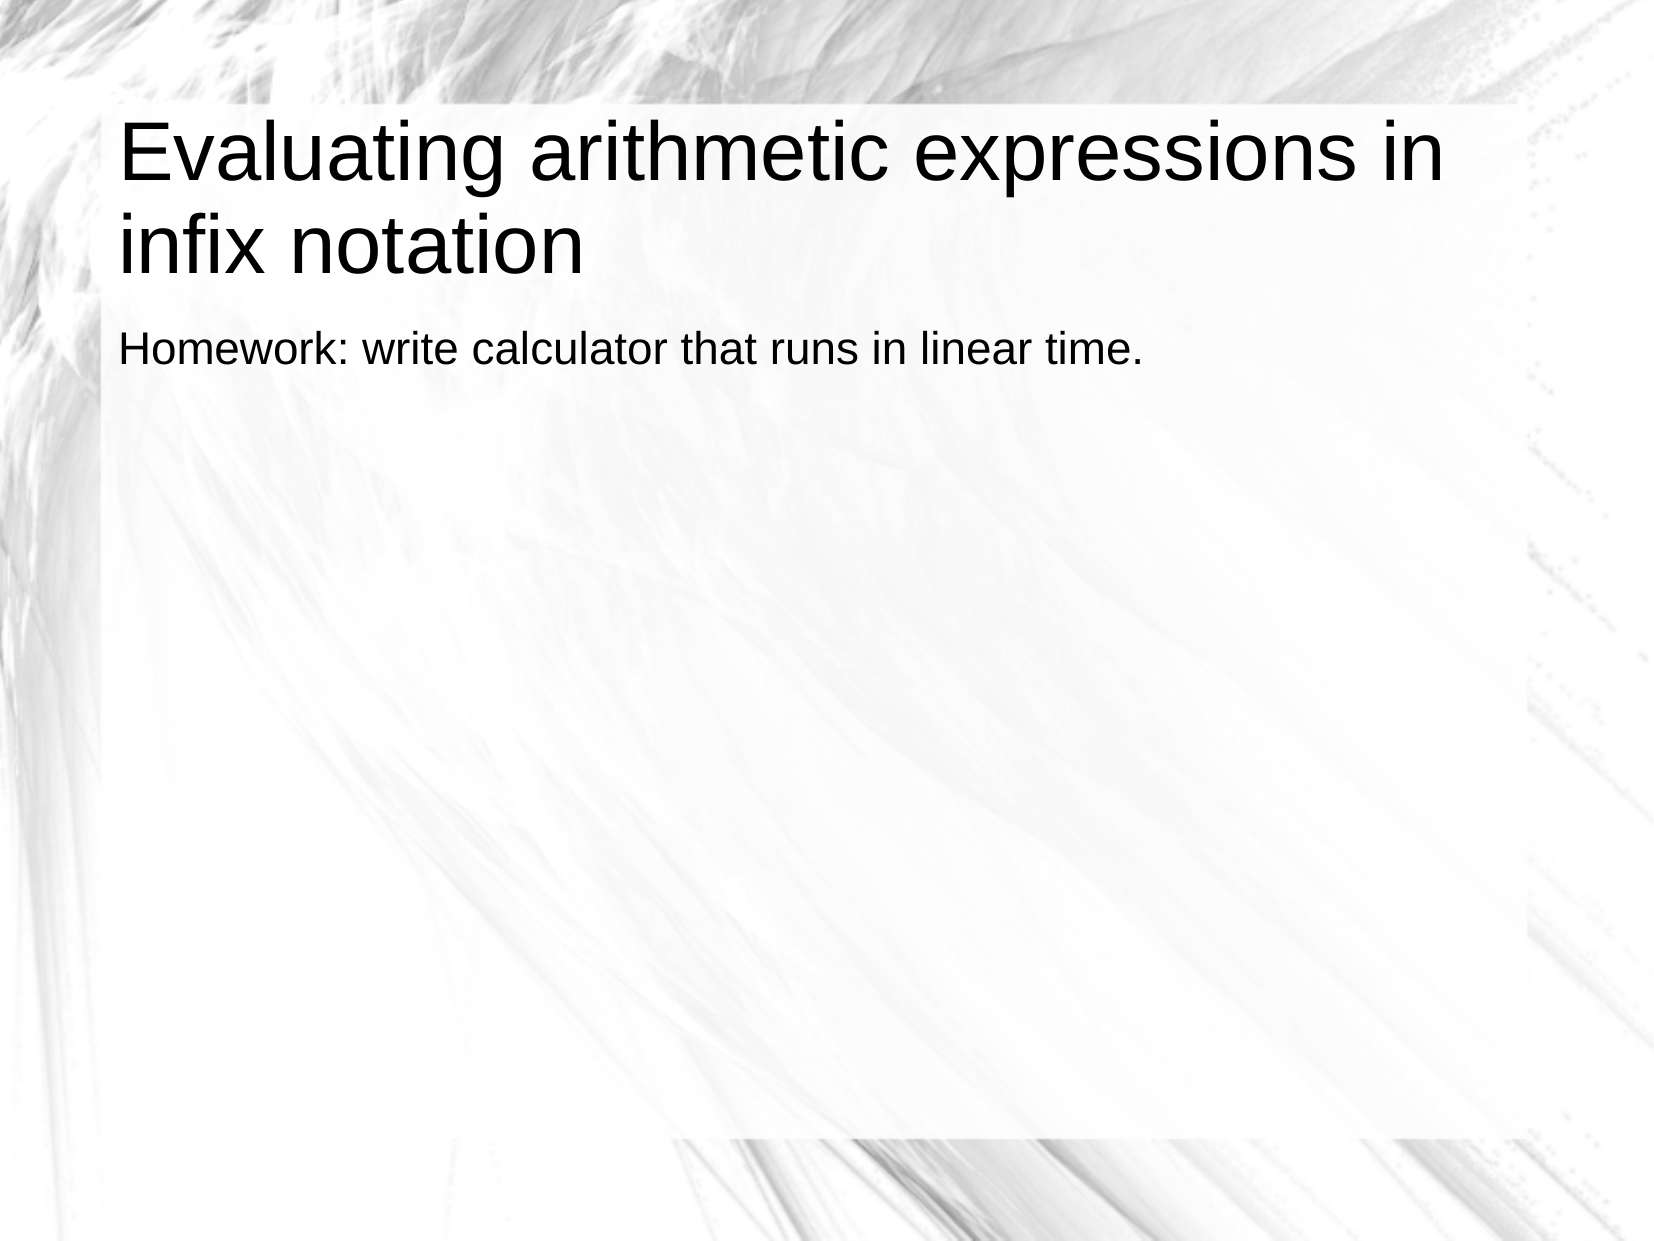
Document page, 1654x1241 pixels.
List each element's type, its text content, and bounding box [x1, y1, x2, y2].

list Homework: write calculator that runs in linear time. [118, 319, 1571, 1109]
picture [0, 0, 1654, 1241]
title Evaluating arithmetic expressions in infix notation [118, 93, 1506, 299]
